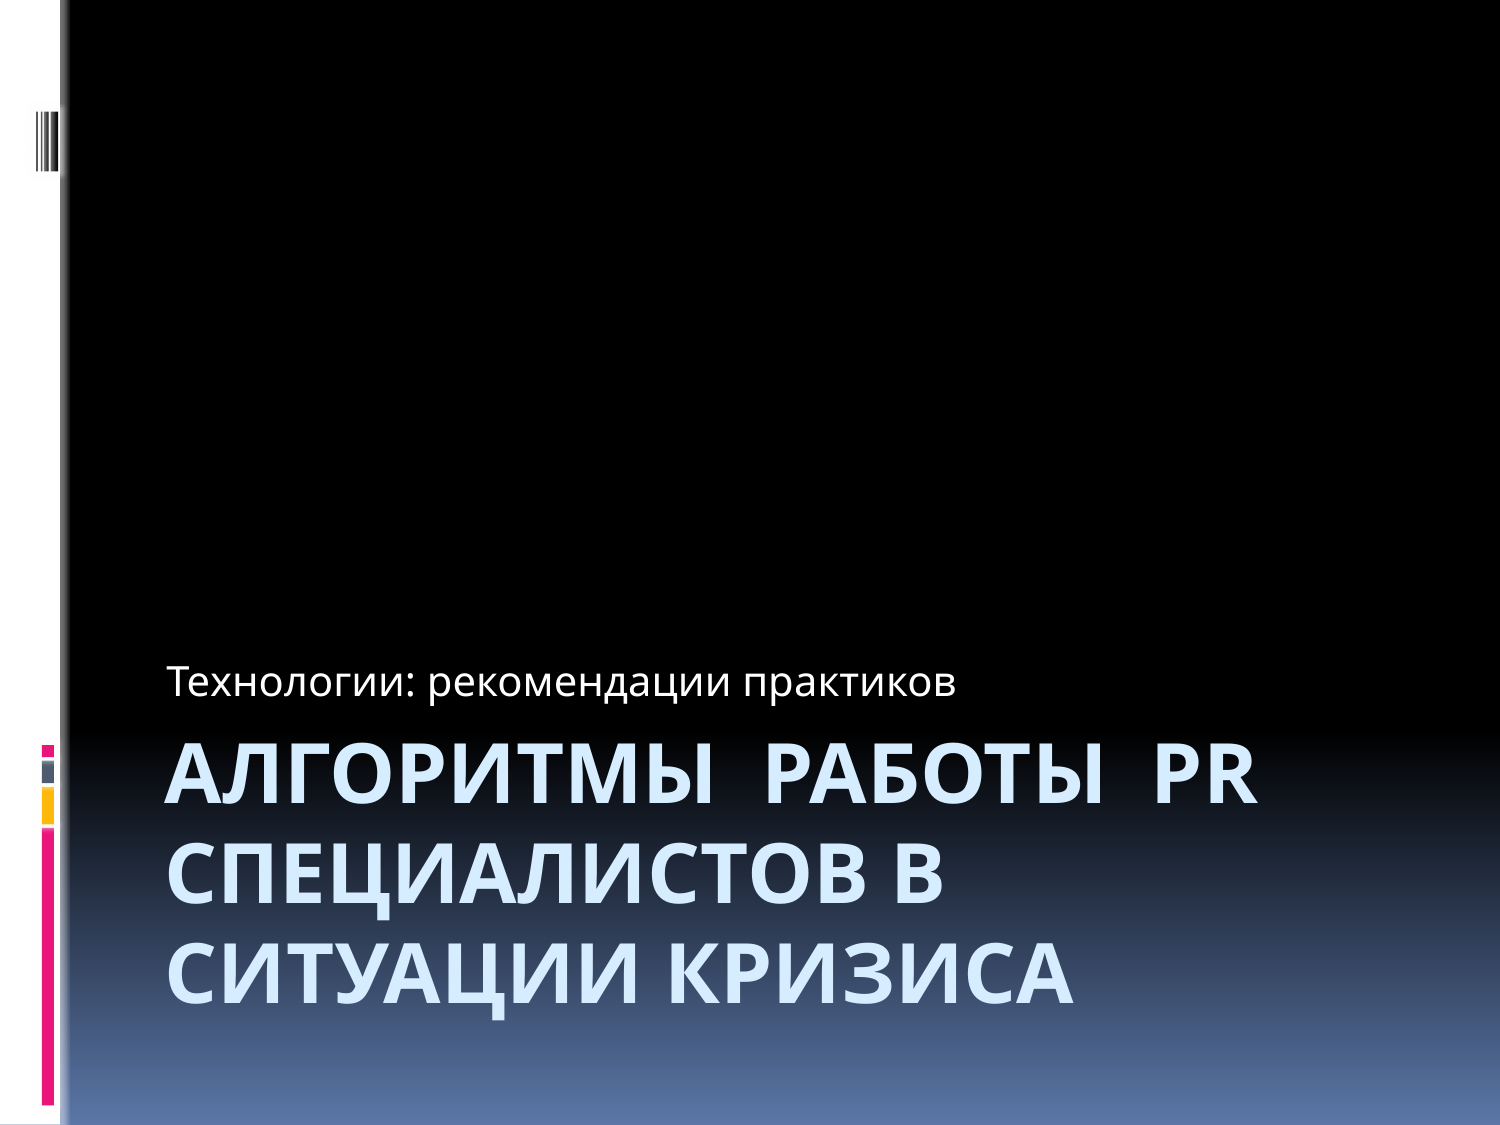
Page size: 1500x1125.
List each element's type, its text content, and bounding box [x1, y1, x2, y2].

title Алгоритмы работы PR специалистов в ситуации кризиса [150, 713, 1425, 1037]
subtitle Технологии: рекомендации практиков [149, 464, 1426, 713]
